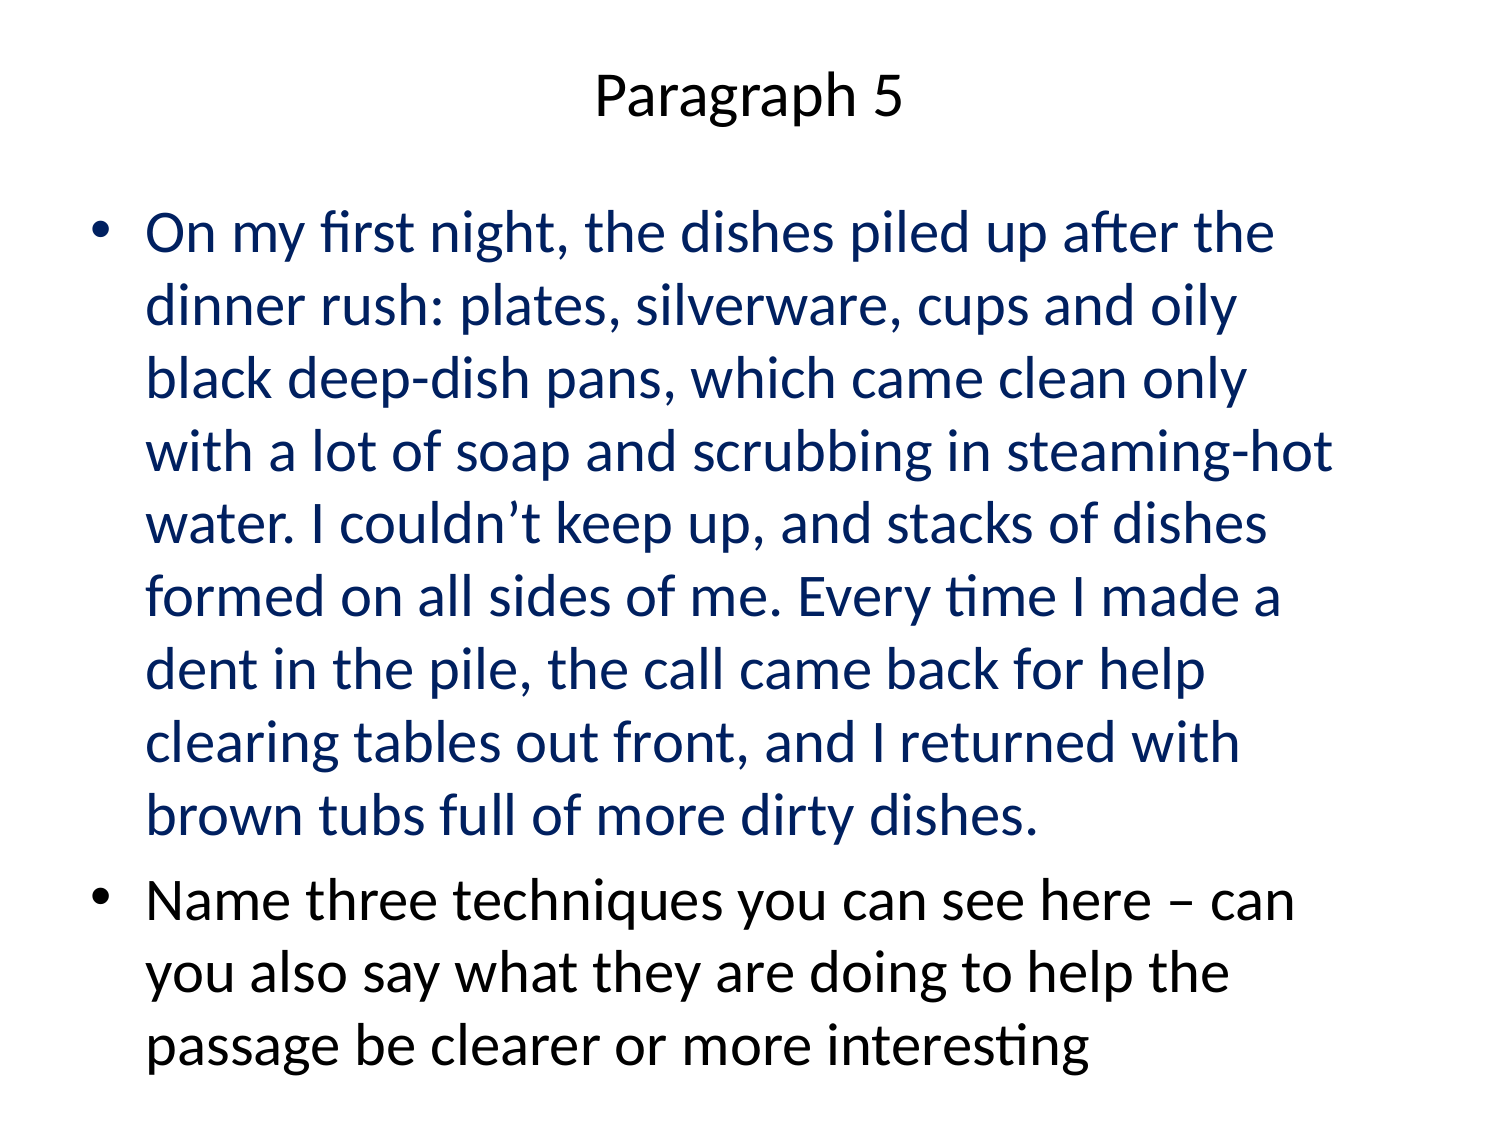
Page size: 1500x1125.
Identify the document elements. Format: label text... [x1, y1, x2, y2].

title Paragraph 5 [75, 45, 1425, 138]
list On my first night, the dishes piled up after the dinner rush: plates, silverware, cups and oily black deep-dish pans, which came clean only with a lot of soap and scrubbing in steaming-hot water. I couldn’t keep up, and stacks of dishes formed on all sides of me. Every time I made a dent in the pile, the call came back for help clearing tables out front, and I returned with brown tubs full of more dirty dishes. Name three techniques you can see here – can you also say what they are doing to help the passage be clearer or more interesting [75, 184, 1365, 1094]
